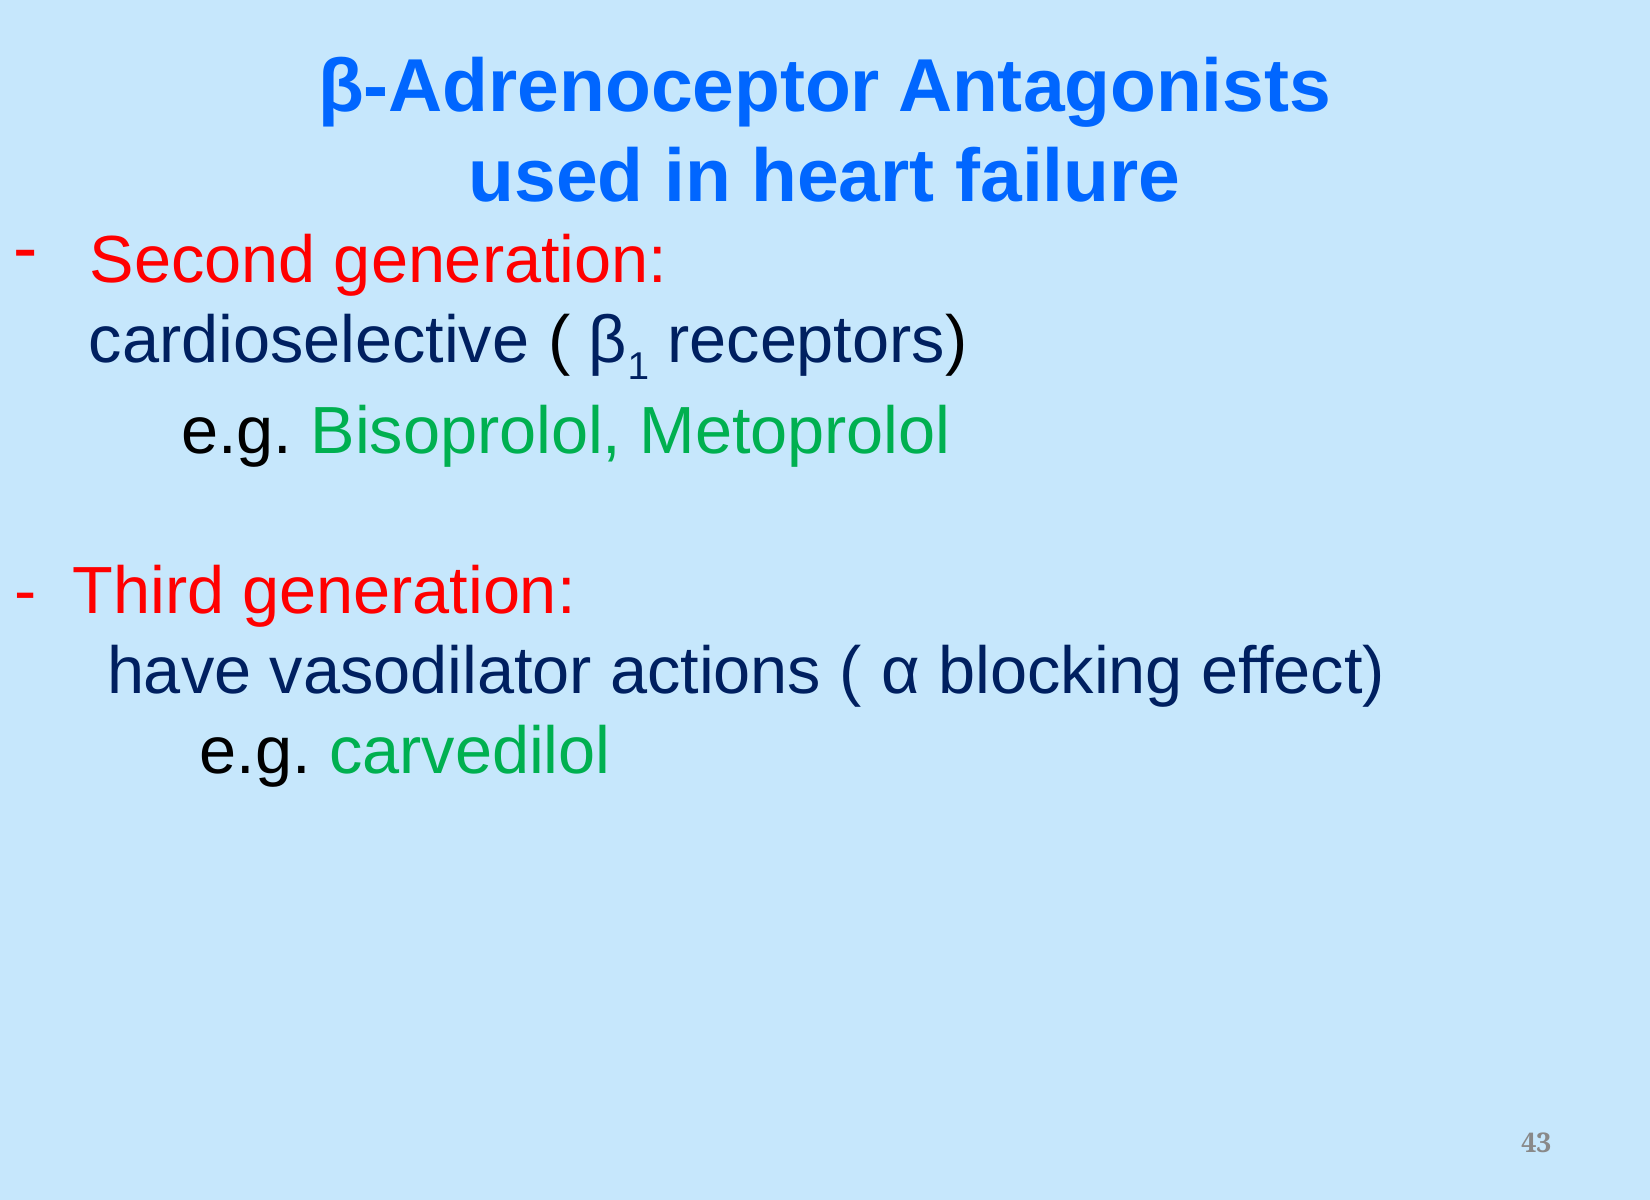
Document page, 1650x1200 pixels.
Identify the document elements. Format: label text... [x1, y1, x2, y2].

slide_number 43 [1182, 1125, 1568, 1176]
text_box β-Adrenoceptor Antagonists used in heart failure Second generation: cardioselective ( β1 receptors) e.g. Bisoprolol, Metoprolol - Third generation: have vasodilator actions ( α blocking effect) e.g. carvedilol [0, 28, 1650, 1125]
